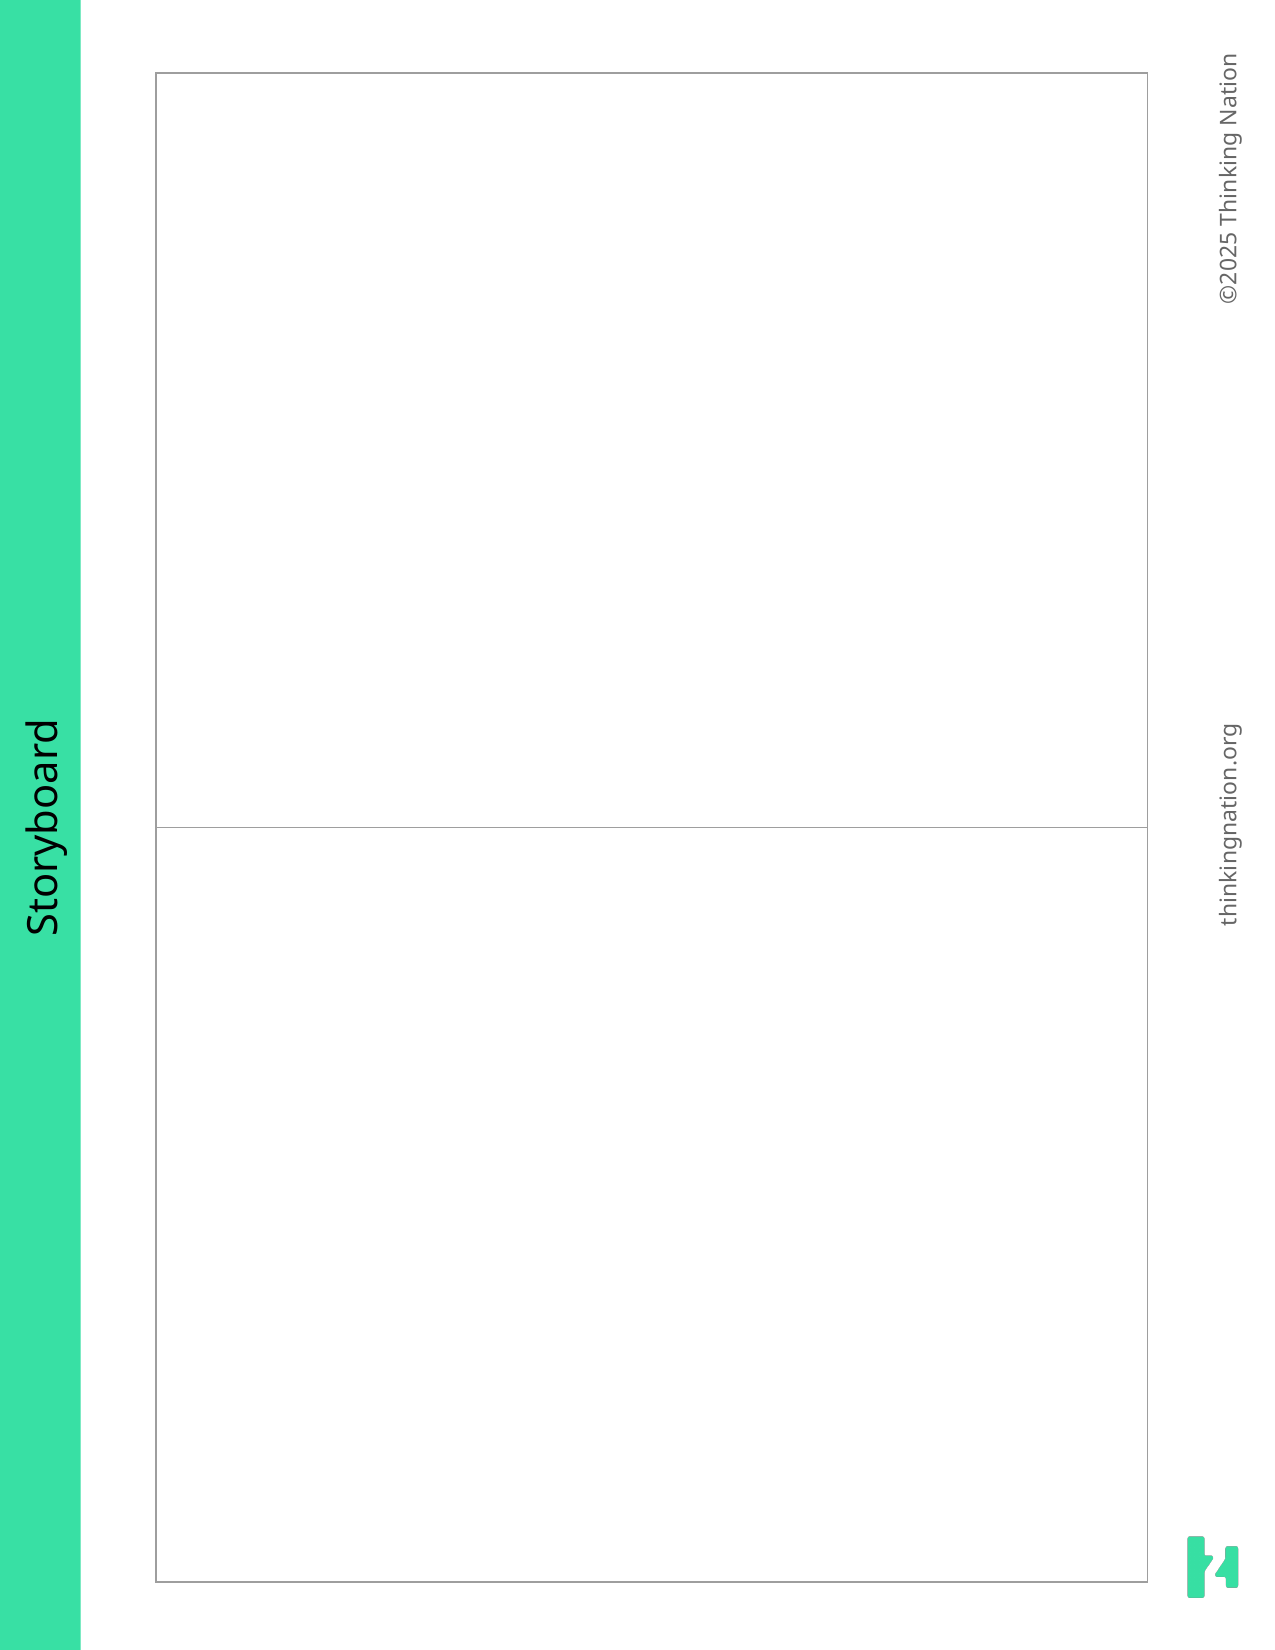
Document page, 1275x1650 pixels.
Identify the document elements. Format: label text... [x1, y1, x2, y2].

text_box Storyboard [0, 0, 81, 1650]
table_header [157, 74, 1147, 827]
text_box thinkingnation.org [1197, 616, 1248, 1033]
text_box ©2025 Thinking Nation [1197, 37, 1248, 453]
table_cell [157, 828, 1147, 1581]
picture [1163, 1519, 1262, 1616]
